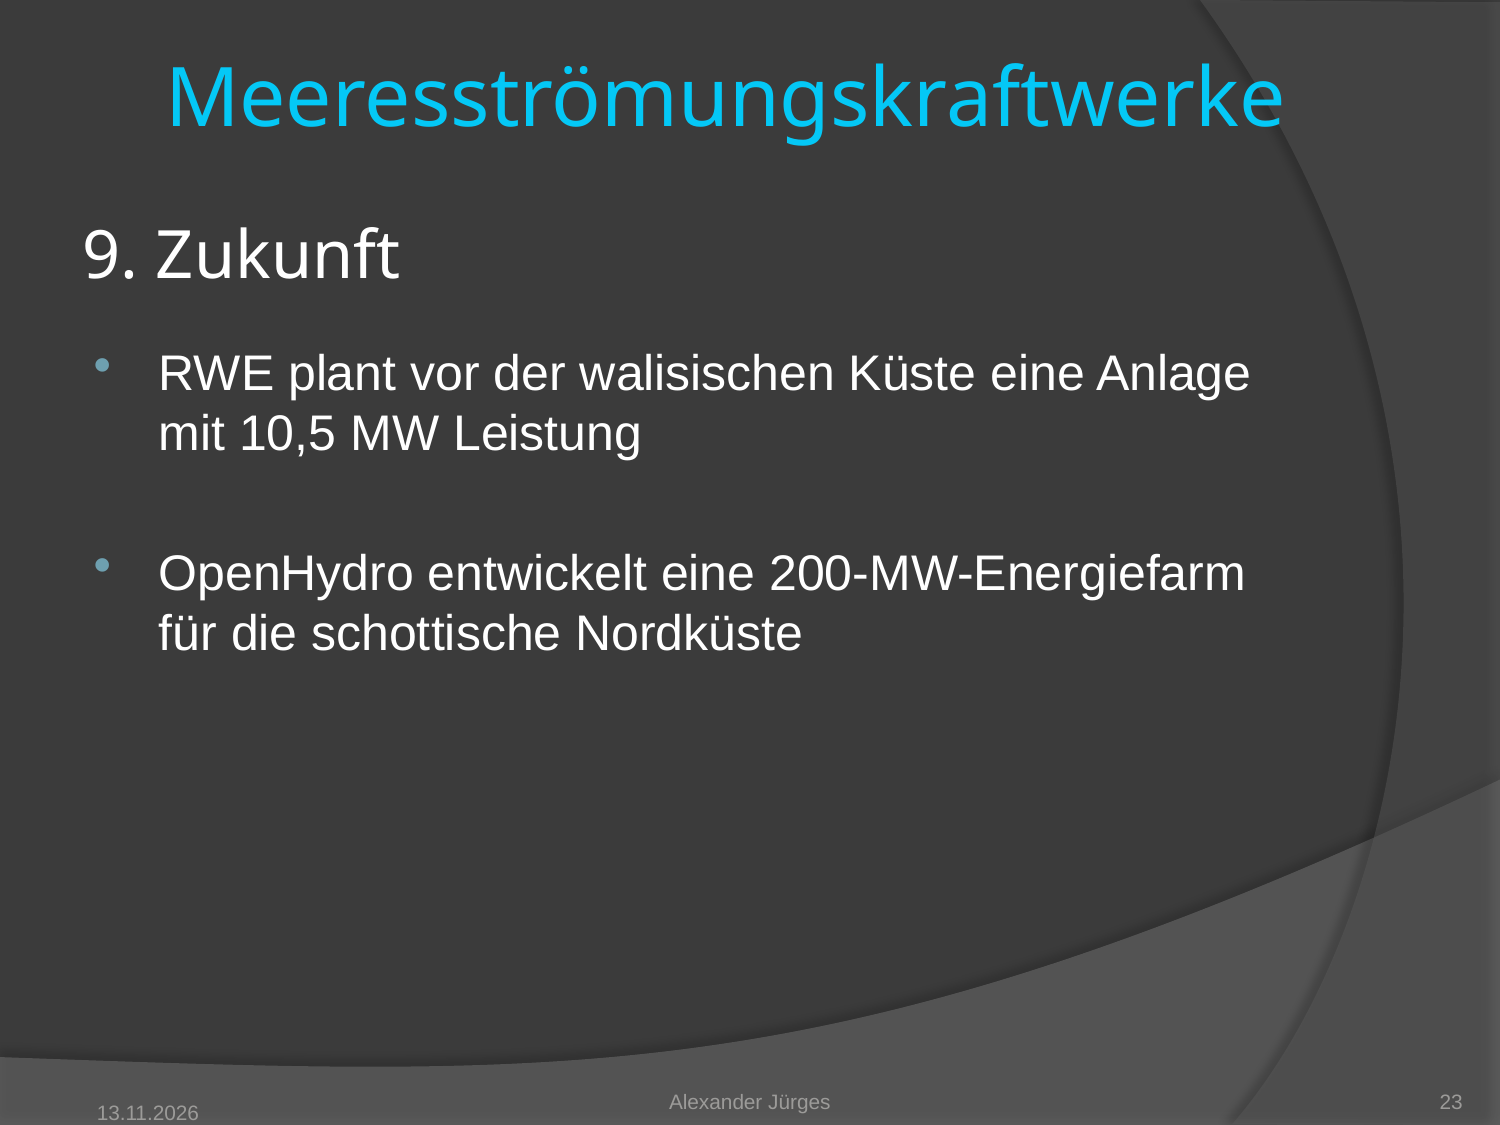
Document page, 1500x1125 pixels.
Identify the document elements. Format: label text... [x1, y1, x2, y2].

text_box Meeresströmungskraftwerke [157, 0, 1383, 187]
slide_number 23 [1337, 1053, 1463, 1114]
footer Alexander Jürges [512, 1053, 988, 1114]
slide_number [82, 1065, 432, 1125]
list RWE plant vor der walisischen Küste eine Anlage mit 10,5 MW Leistung OpenHydro entwickelt eine 200-MW-Energiefarm für die schottische Nordküste [75, 332, 1300, 797]
text_box 9. Zukunft [74, 187, 1500, 317]
